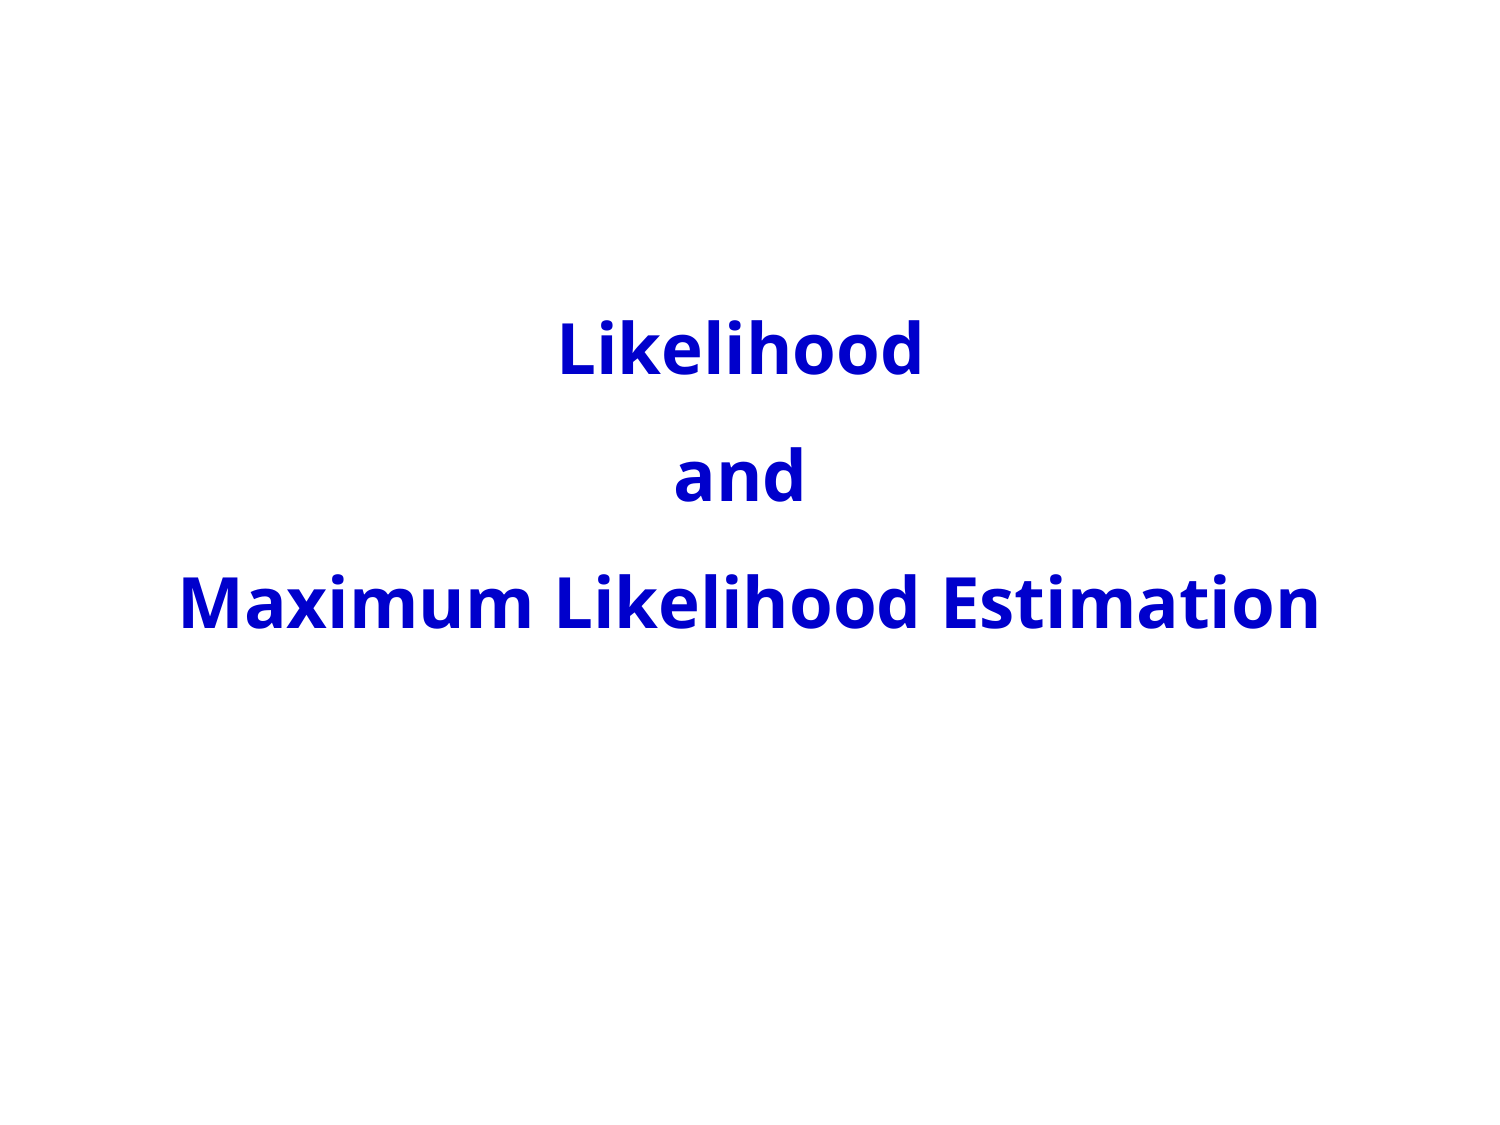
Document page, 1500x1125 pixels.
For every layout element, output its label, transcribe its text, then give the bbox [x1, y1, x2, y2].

title Likelihood and Maximum Likelihood Estimation [111, 408, 1388, 651]
